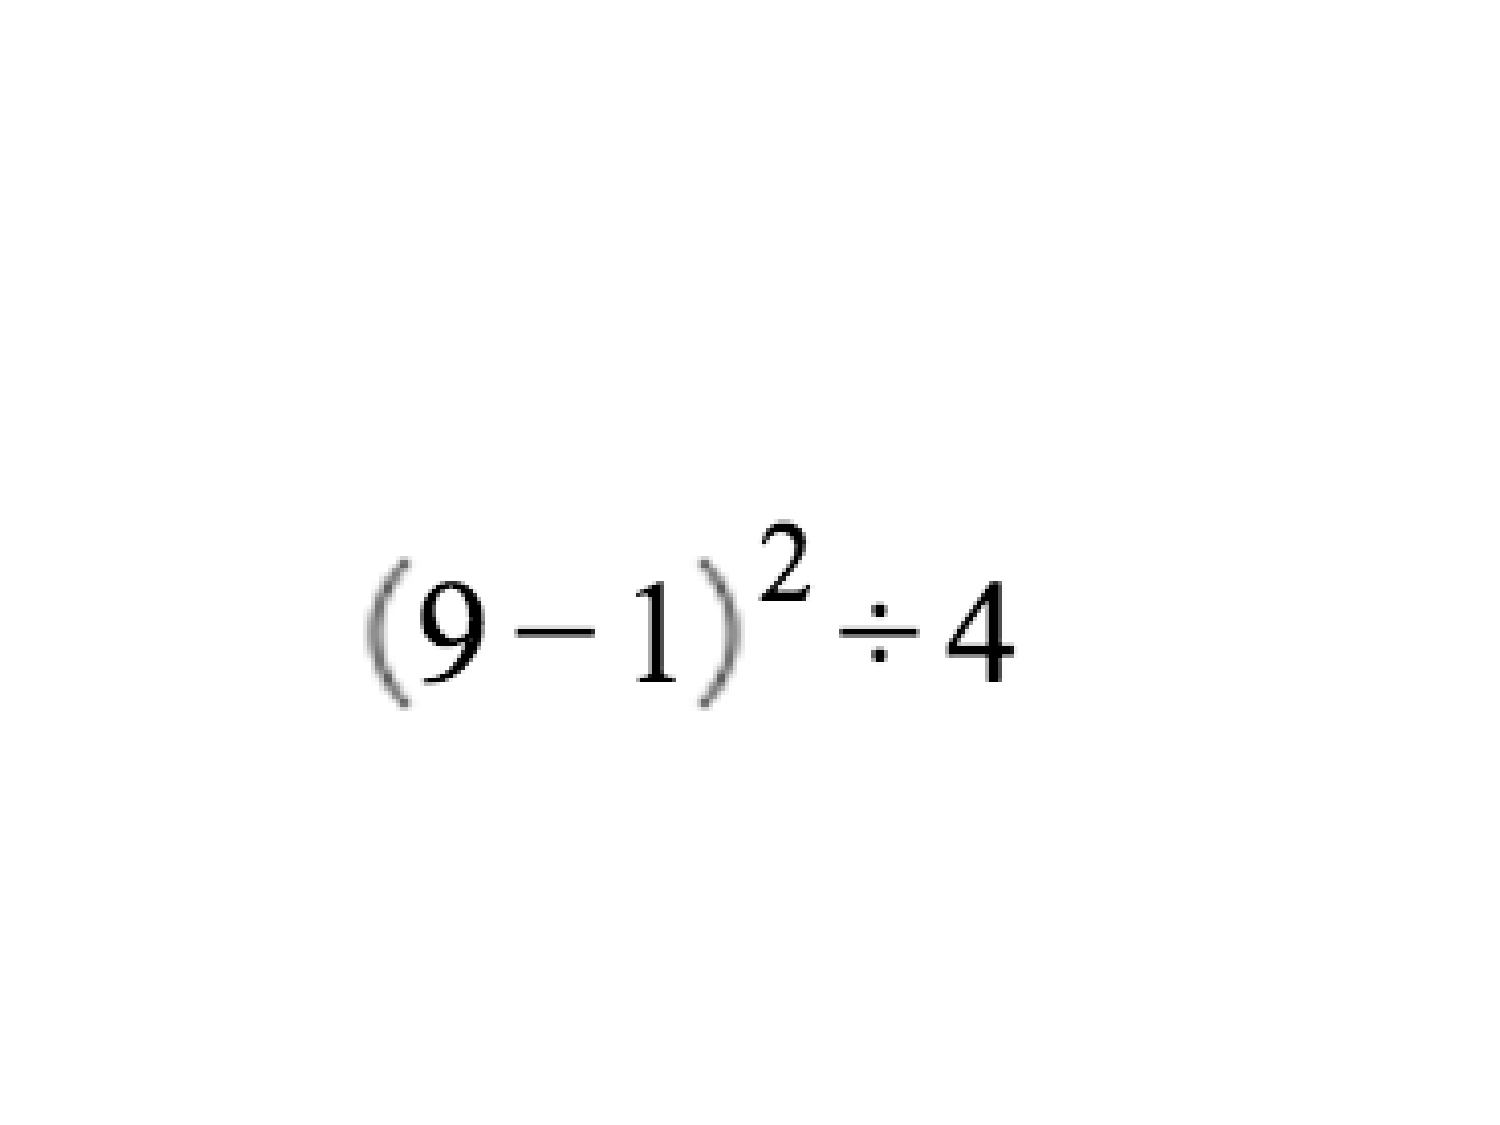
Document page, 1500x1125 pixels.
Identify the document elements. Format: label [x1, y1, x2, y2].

list [74, 262, 1426, 1006]
